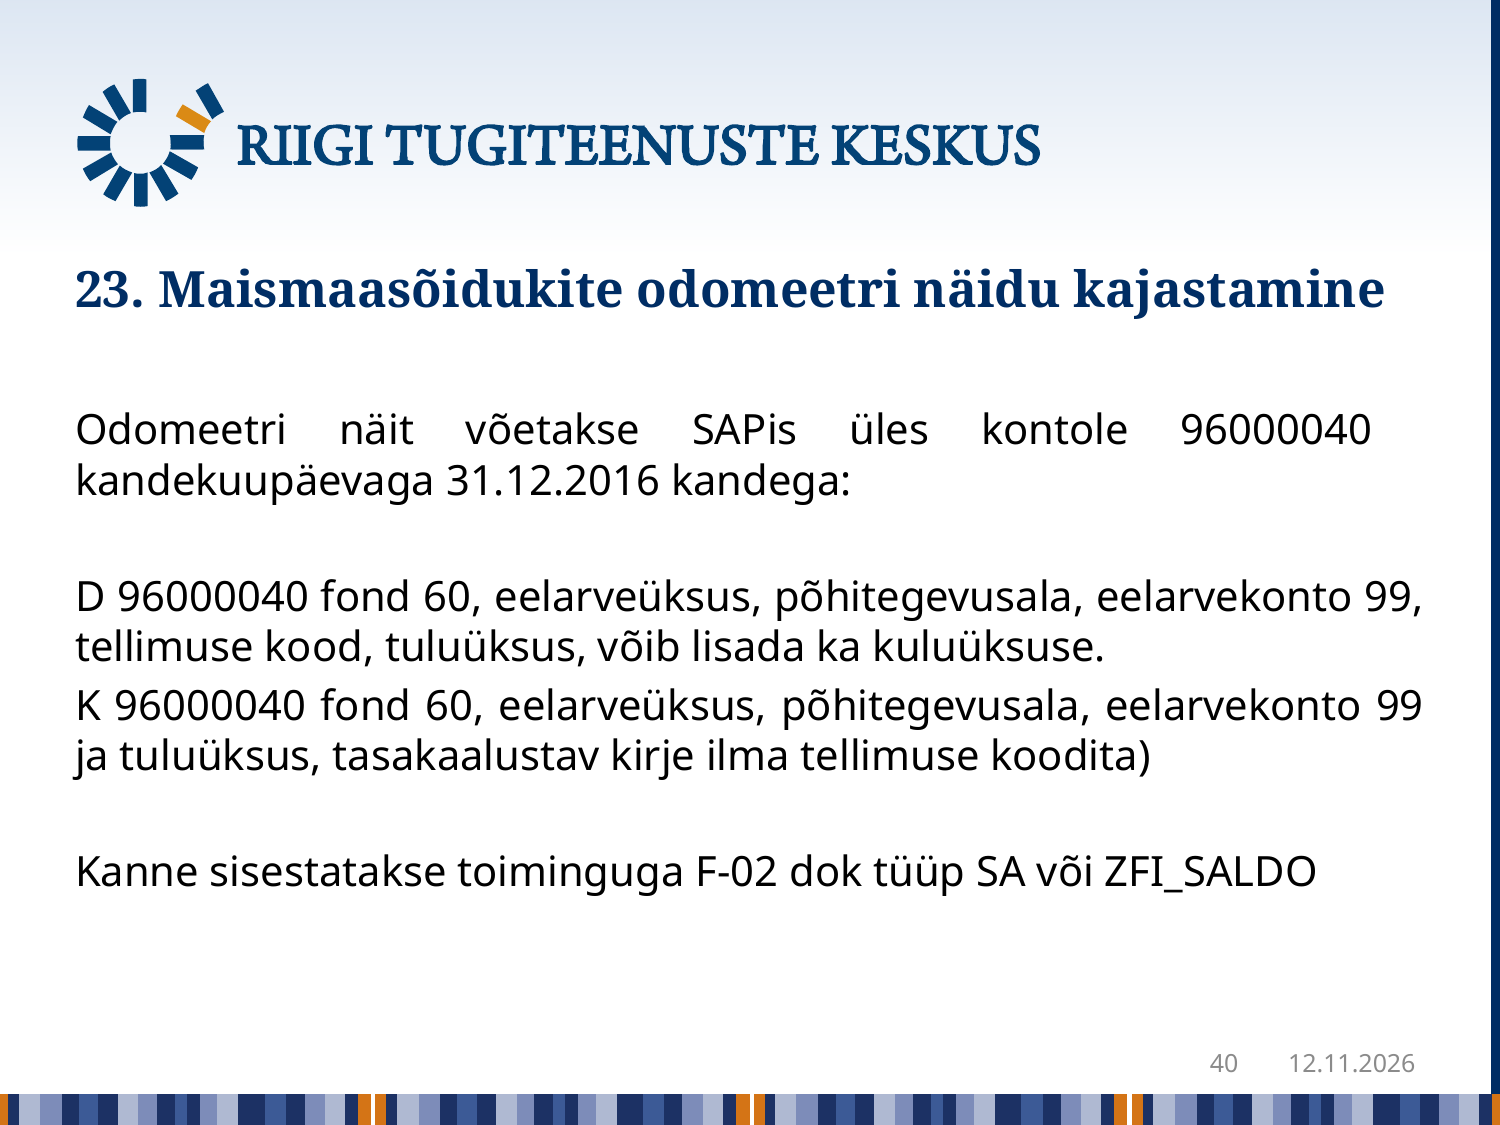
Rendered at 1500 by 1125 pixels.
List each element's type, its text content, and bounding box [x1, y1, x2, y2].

title 23. Maismaasõidukite odomeetri näidu kajastamine [75, 257, 1425, 349]
list Odomeetri näit võetakse SAPis üles kontole 96000040 kandekuupäevaga 31.12.2016 kandega: D 96000040 fond 60, eelarveüksus, põhitegevusala, eelarvekonto 99, tellimuse kood, tuluüksus, võib lisada ka kuluüksuse. K 96000040 fond 60, eelarveüksus, põhitegevusala, eelarvekonto 99 ja tuluüksus, tasakaalustav kirje ilma tellimuse koodita) Kanne sisestatakse toiminguga F-02 dok tüüp SA või ZFI_SALDO [75, 349, 1425, 1012]
slide_number 40 [1139, 1035, 1254, 1095]
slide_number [1269, 1035, 1431, 1095]
